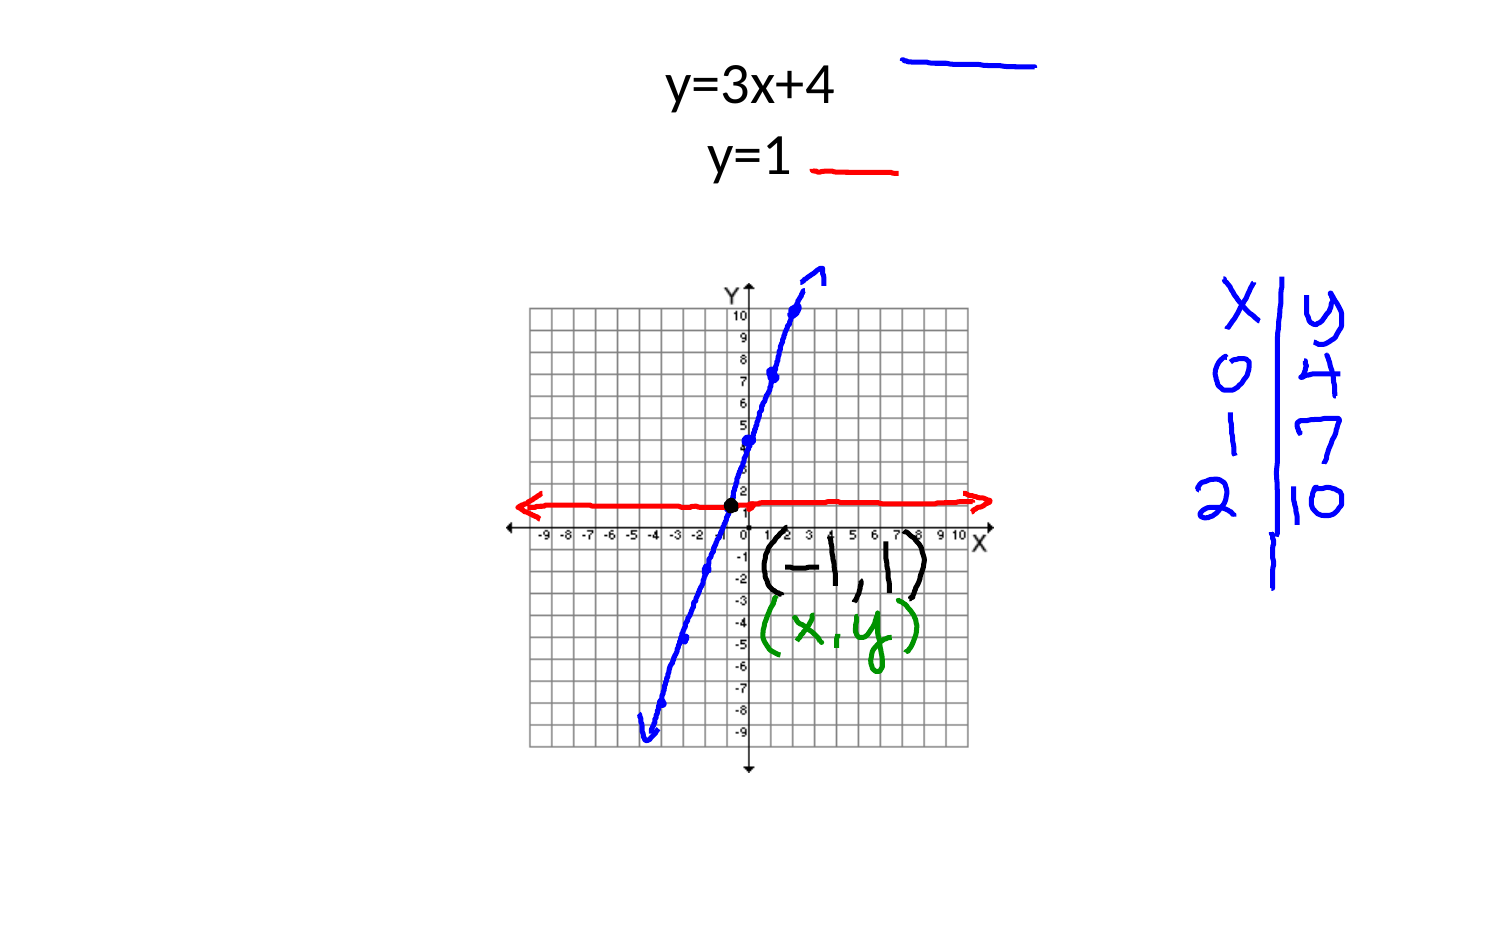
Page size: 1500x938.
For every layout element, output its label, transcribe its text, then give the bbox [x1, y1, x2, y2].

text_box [762, 597, 918, 672]
text_box [811, 168, 899, 175]
text_box [1214, 355, 1250, 391]
text_box [1226, 282, 1255, 330]
text_box [1305, 292, 1343, 346]
text_box [1242, 303, 1260, 322]
text_box [1292, 486, 1298, 525]
text_box [1325, 354, 1336, 397]
text_box [1229, 412, 1236, 456]
text_box [1223, 278, 1243, 304]
text_box [1270, 532, 1275, 590]
text_box [1299, 360, 1331, 379]
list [505, 283, 994, 773]
text_box [901, 58, 1036, 68]
text_box [1296, 417, 1341, 464]
title y=3x+4 y=1 [75, 37, 1425, 194]
text_box [1275, 276, 1283, 537]
text_box [1196, 478, 1235, 519]
text_box [1310, 486, 1343, 517]
text_box [801, 267, 825, 281]
